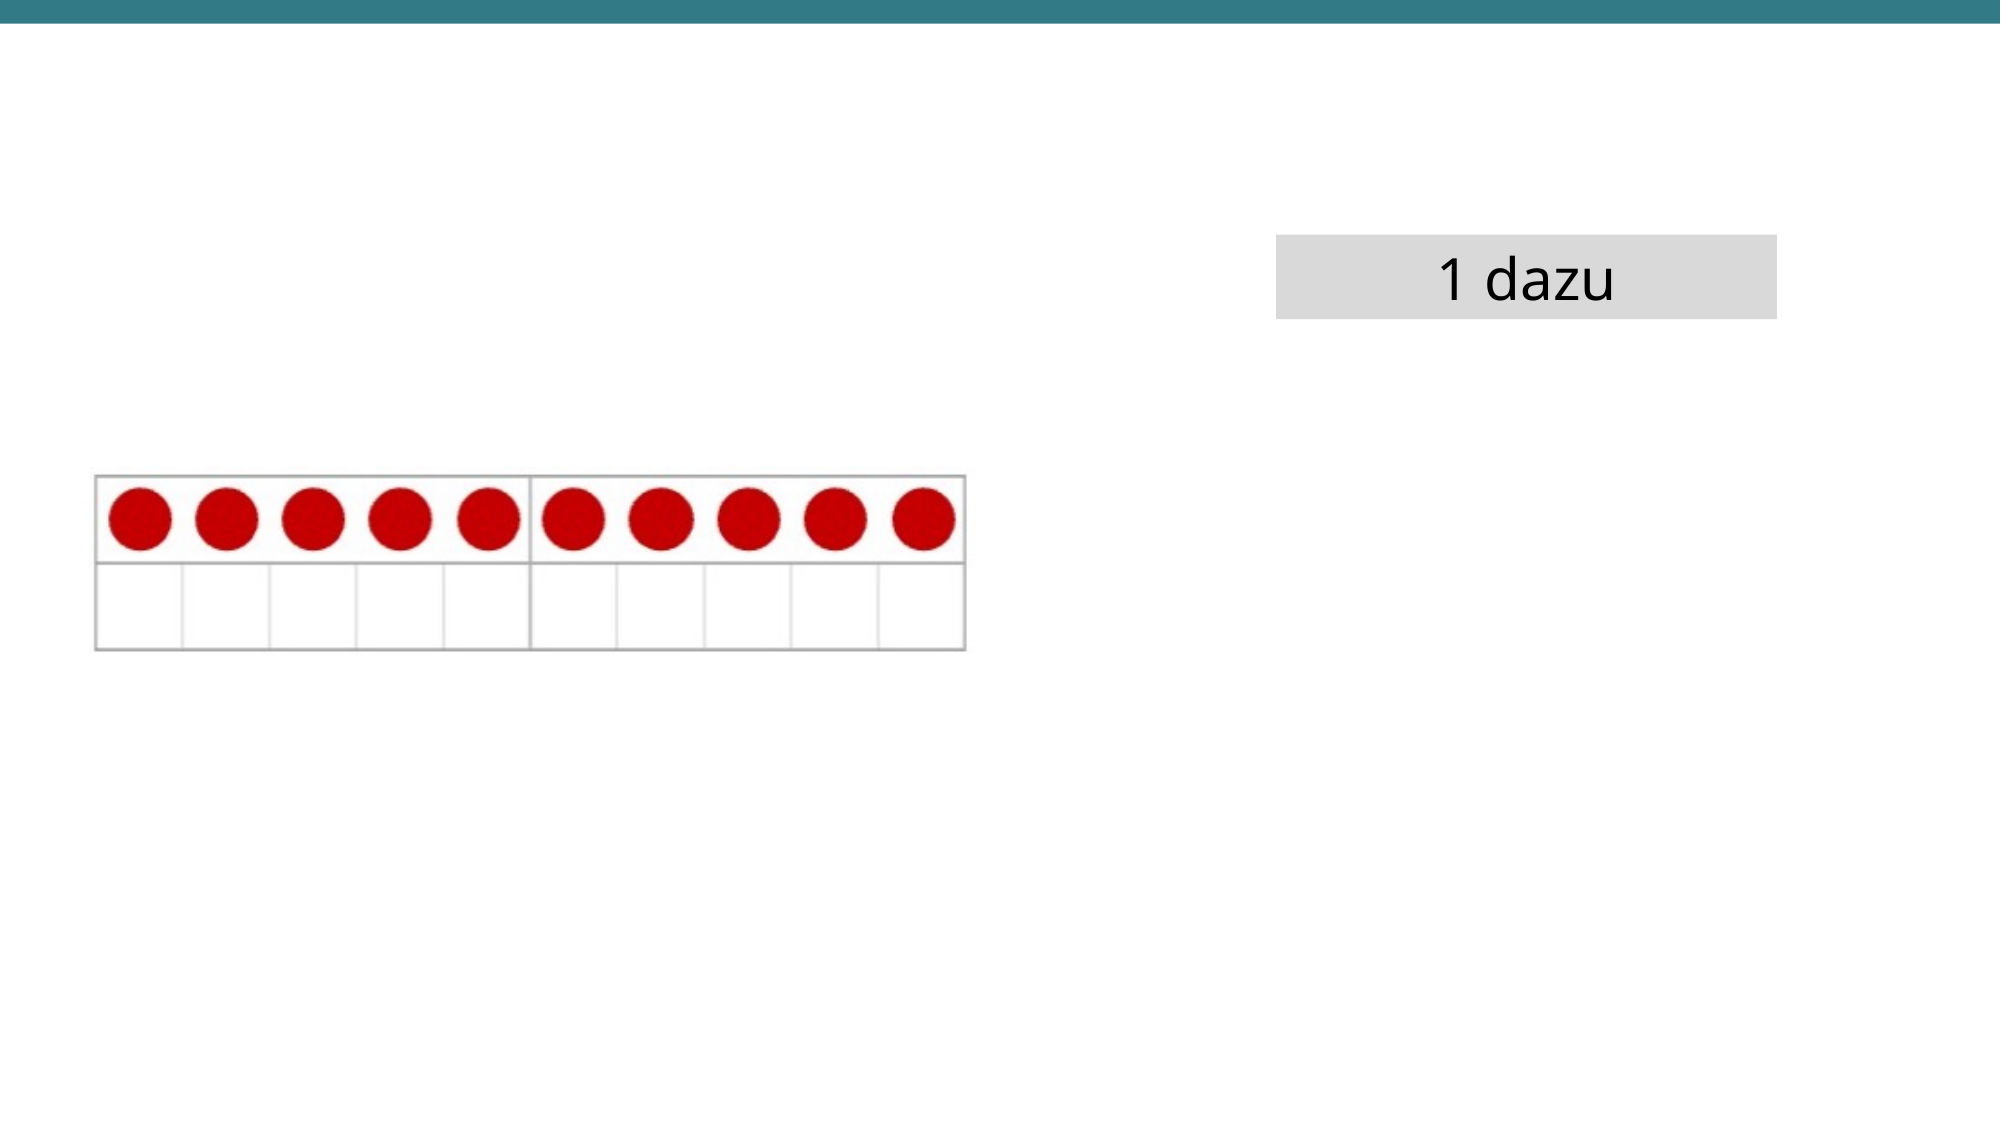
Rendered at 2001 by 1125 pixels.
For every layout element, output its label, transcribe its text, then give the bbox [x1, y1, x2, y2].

picture [89, 465, 976, 660]
text_box 1 dazu [1276, 234, 1777, 320]
